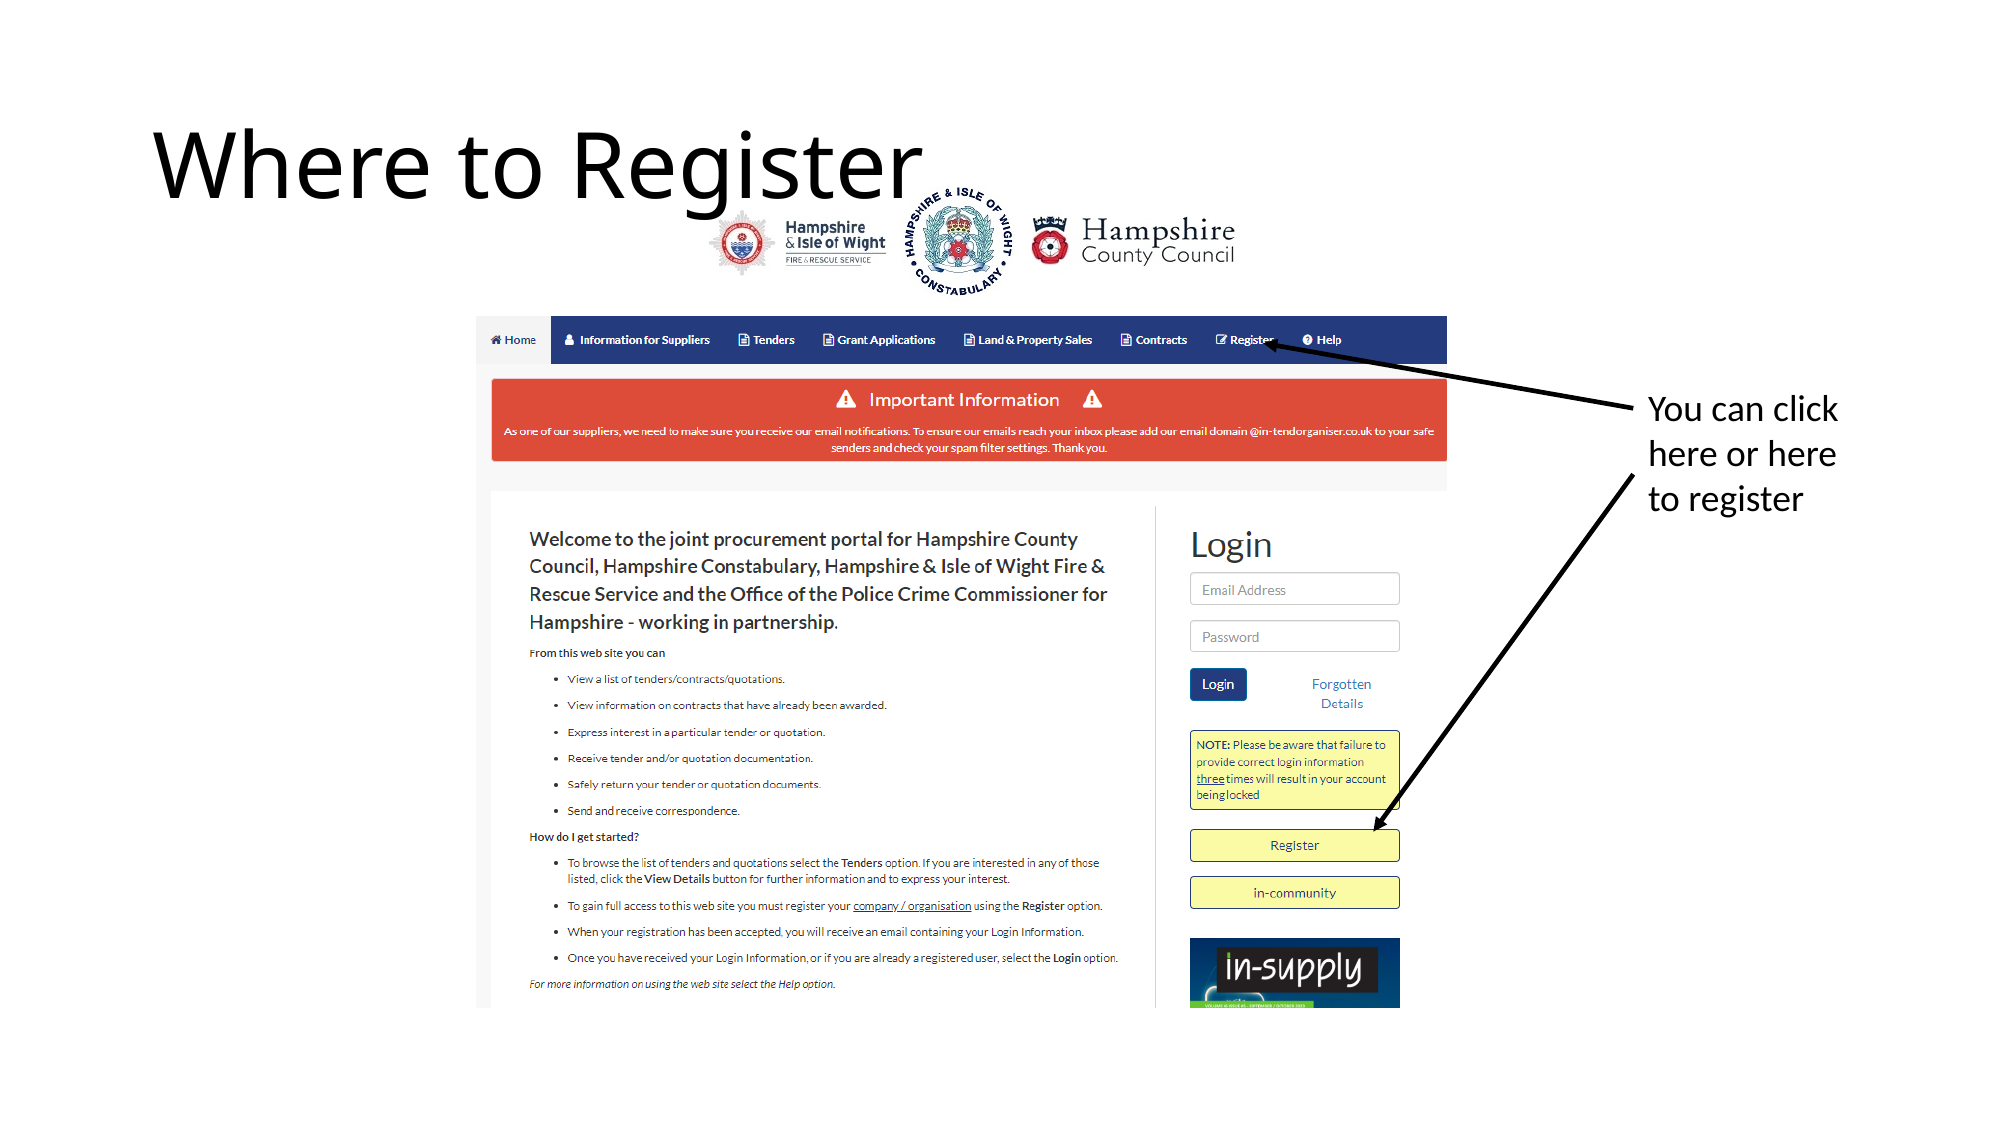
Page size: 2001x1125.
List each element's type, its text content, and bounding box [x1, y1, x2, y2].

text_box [1373, 474, 1634, 832]
text_box You can click here or here to register [1633, 376, 1867, 527]
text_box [1263, 343, 1634, 409]
title Where to Register [137, 59, 1863, 278]
picture [475, 183, 1447, 1008]
